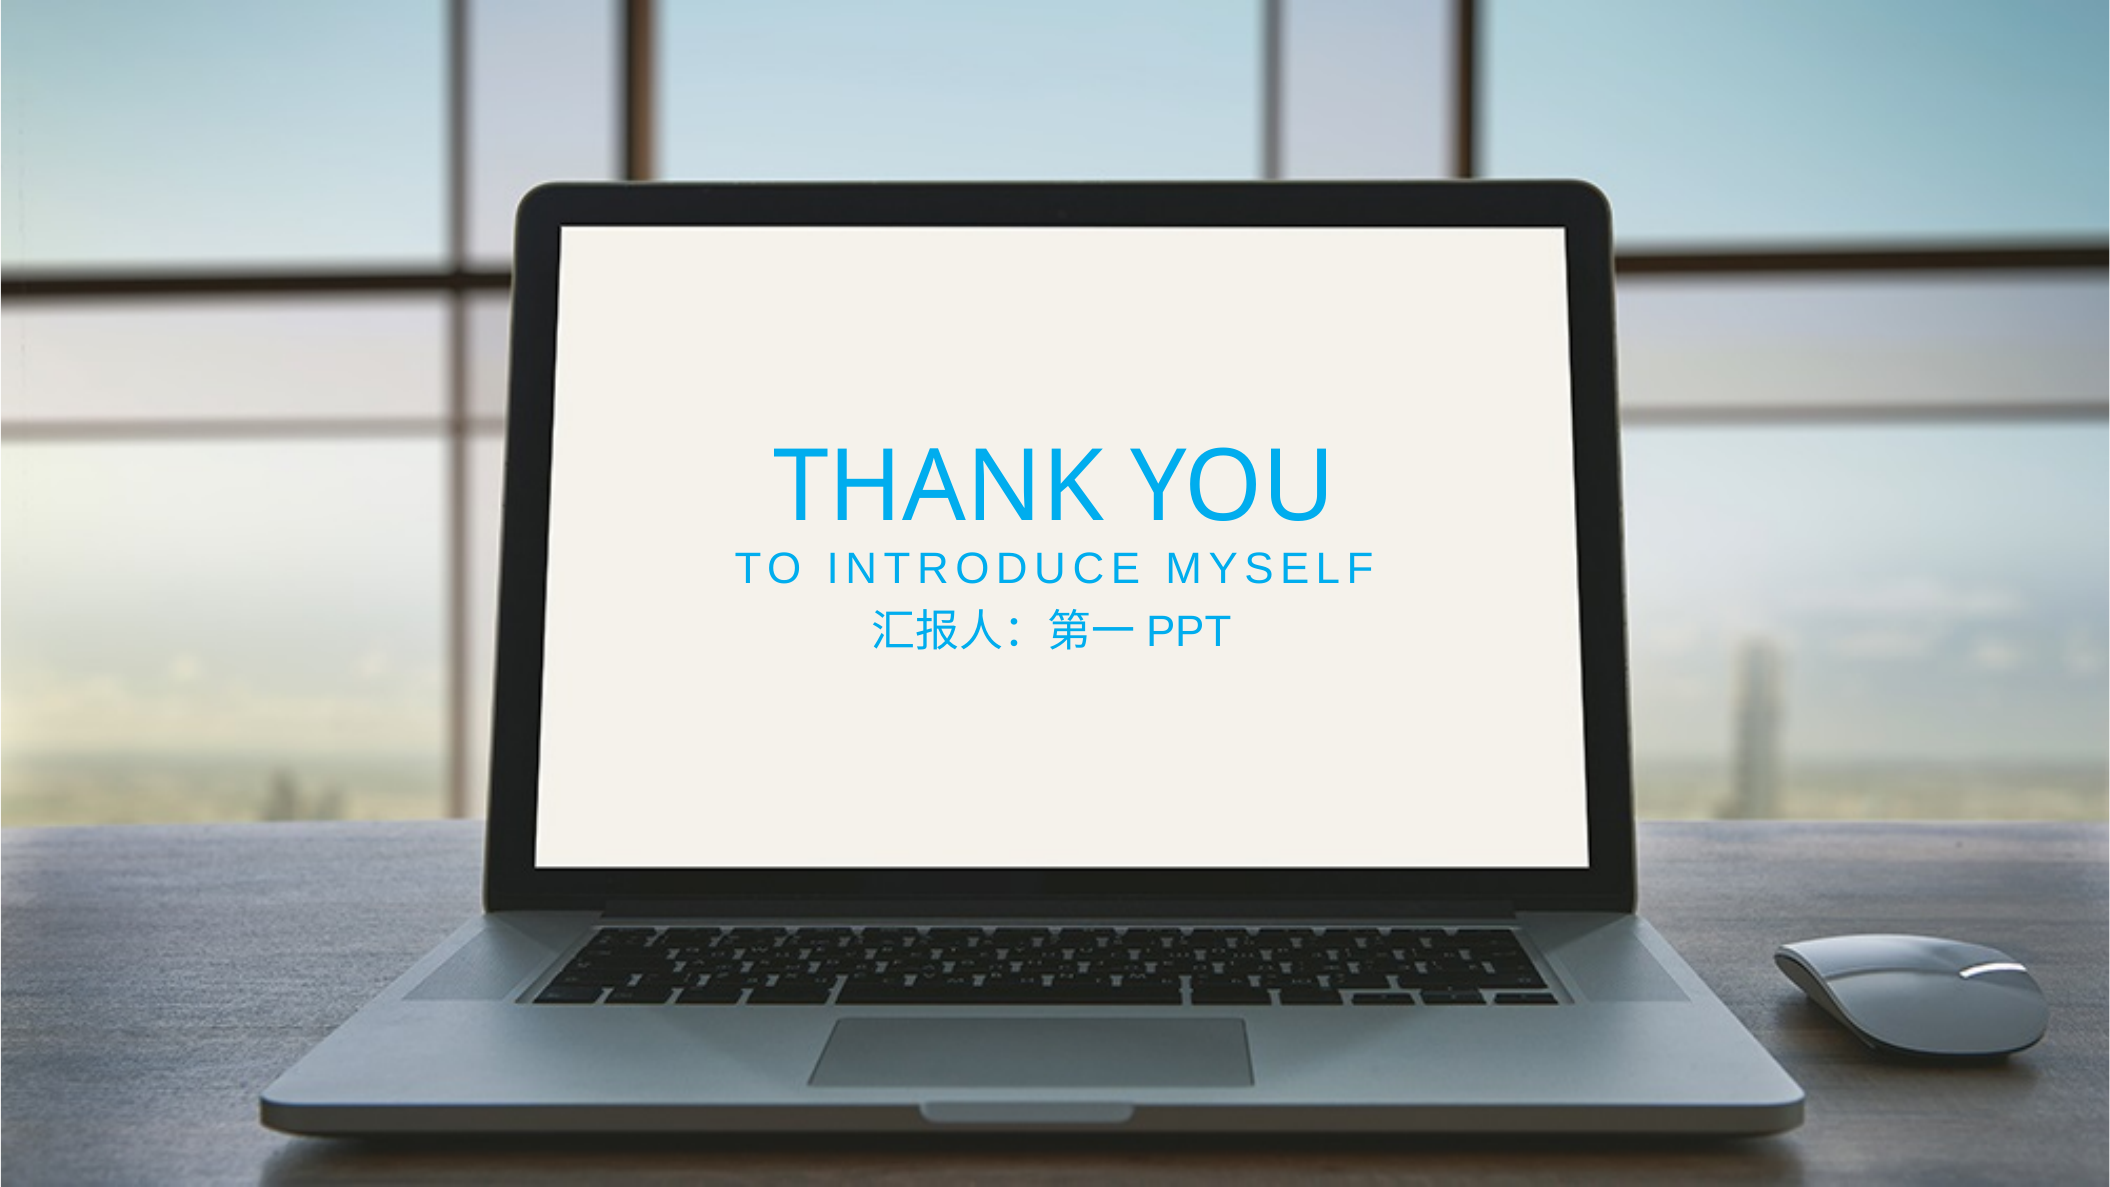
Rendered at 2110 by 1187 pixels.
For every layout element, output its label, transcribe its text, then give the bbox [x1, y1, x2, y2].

text_box 汇报人：第一PPT [783, 579, 1320, 663]
text_box TO INTRODUCE MYSELF [659, 548, 1450, 600]
text_box [0, 0, 2110, 1187]
text_box THANK YOU [625, 377, 1484, 548]
